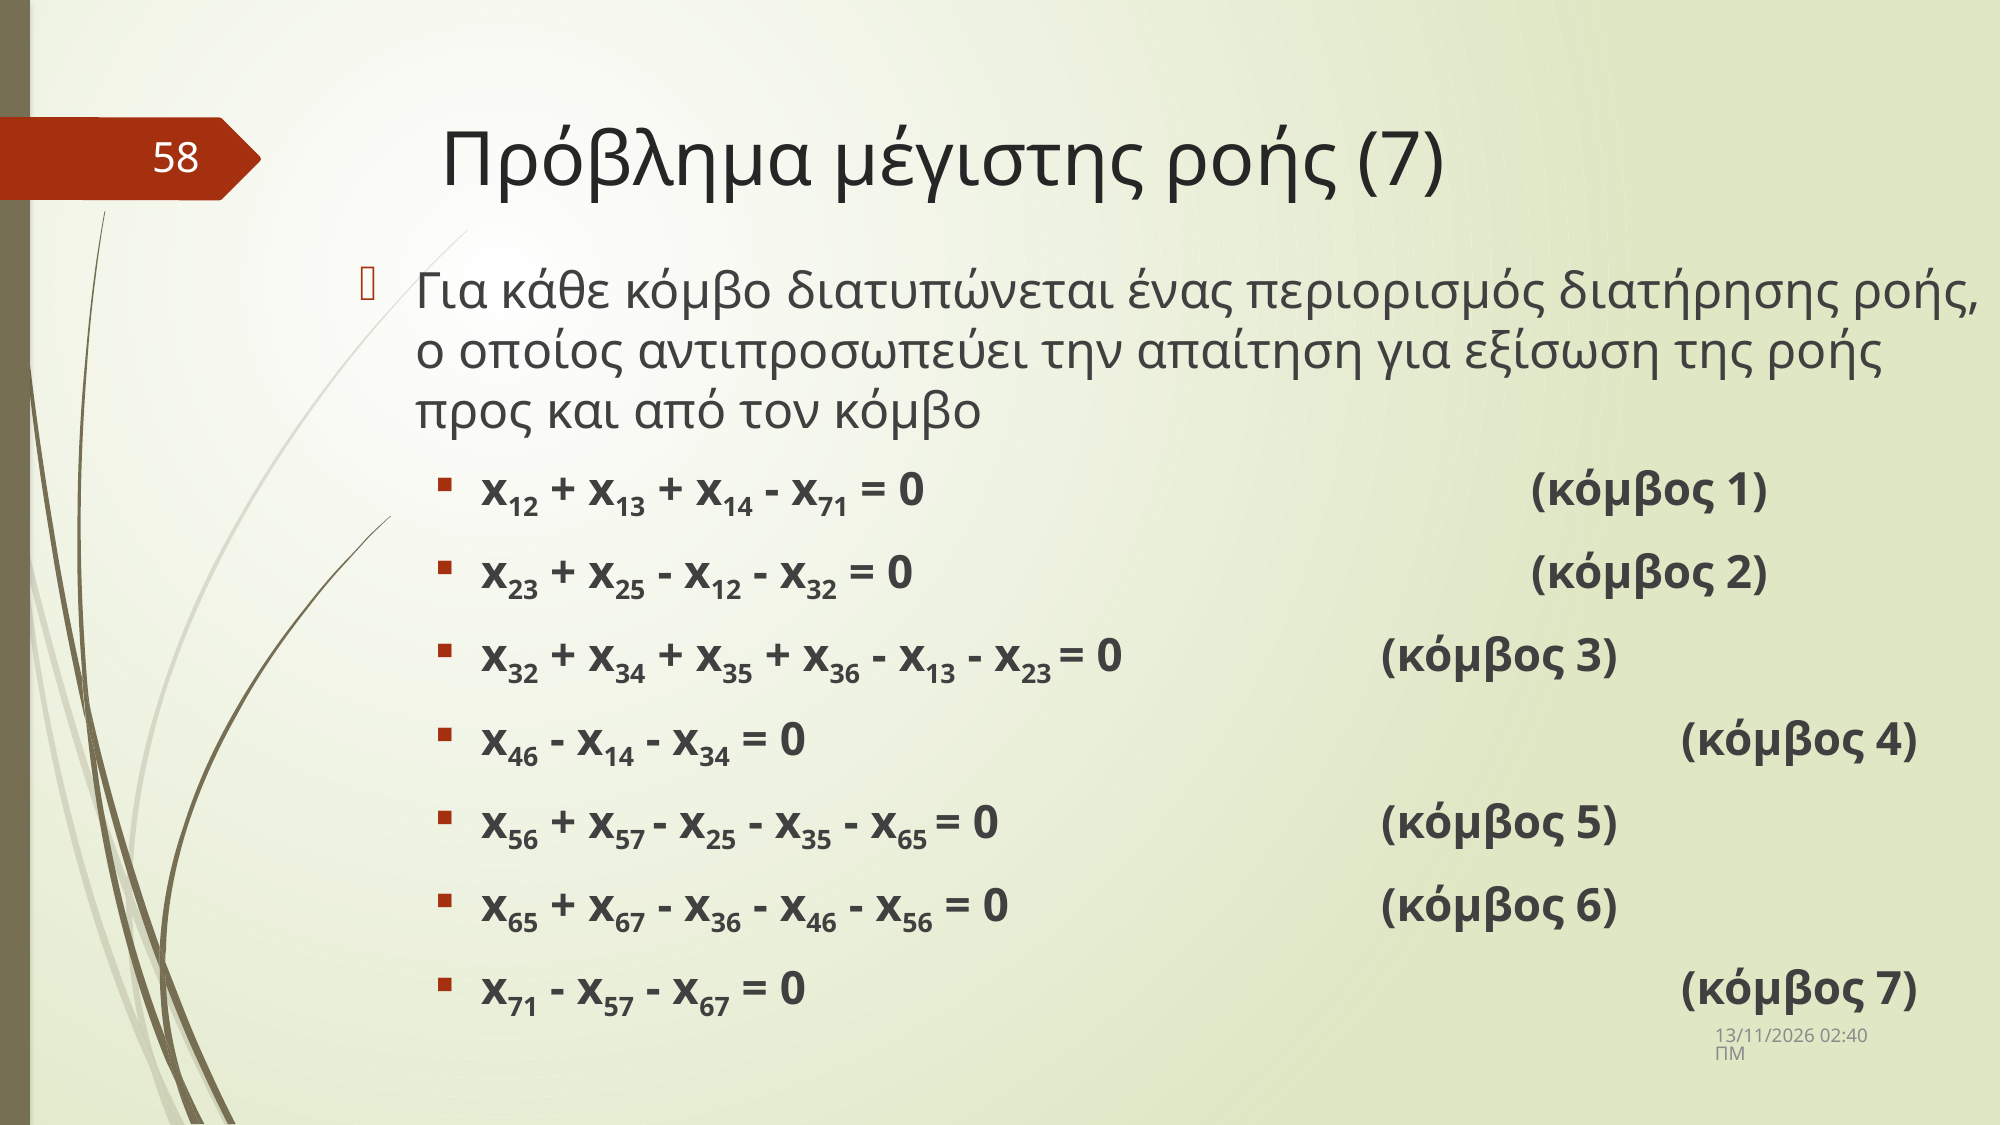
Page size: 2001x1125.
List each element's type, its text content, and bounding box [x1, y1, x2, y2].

title Πρόβλημα μέγιστης ροής (7) [425, 102, 1923, 251]
slide_number 58 [87, 129, 216, 190]
list Για κάθε κόμβο διατυπώνεται ένας περιορισμός διατήρησης ροής, ο οποίος αντιπροσωπεύει την απαίτηση για εξίσωση της ροής προς και από τον κόμβο x12 + x13 + x14 - x71 = 0 (κόμβος 1) x23 + x25 - x12 - x32 = 0 (κόμβος 2) x32 + x34 + x35 + x36 - x13 - x23 = 0 (κόμβος 3) x46 - x14 - x34 = 0 (κόμβος 4) x56 + x57 - x25 - x35 - x65 = 0 (κόμβος 5) x65 + x67 - x36 - x46 - x56 = 0 (κόμβος 6) x71 - x57 - x67 = 0 (κόμβος 7) [344, 251, 2000, 1125]
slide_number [1699, 1005, 1888, 1067]
